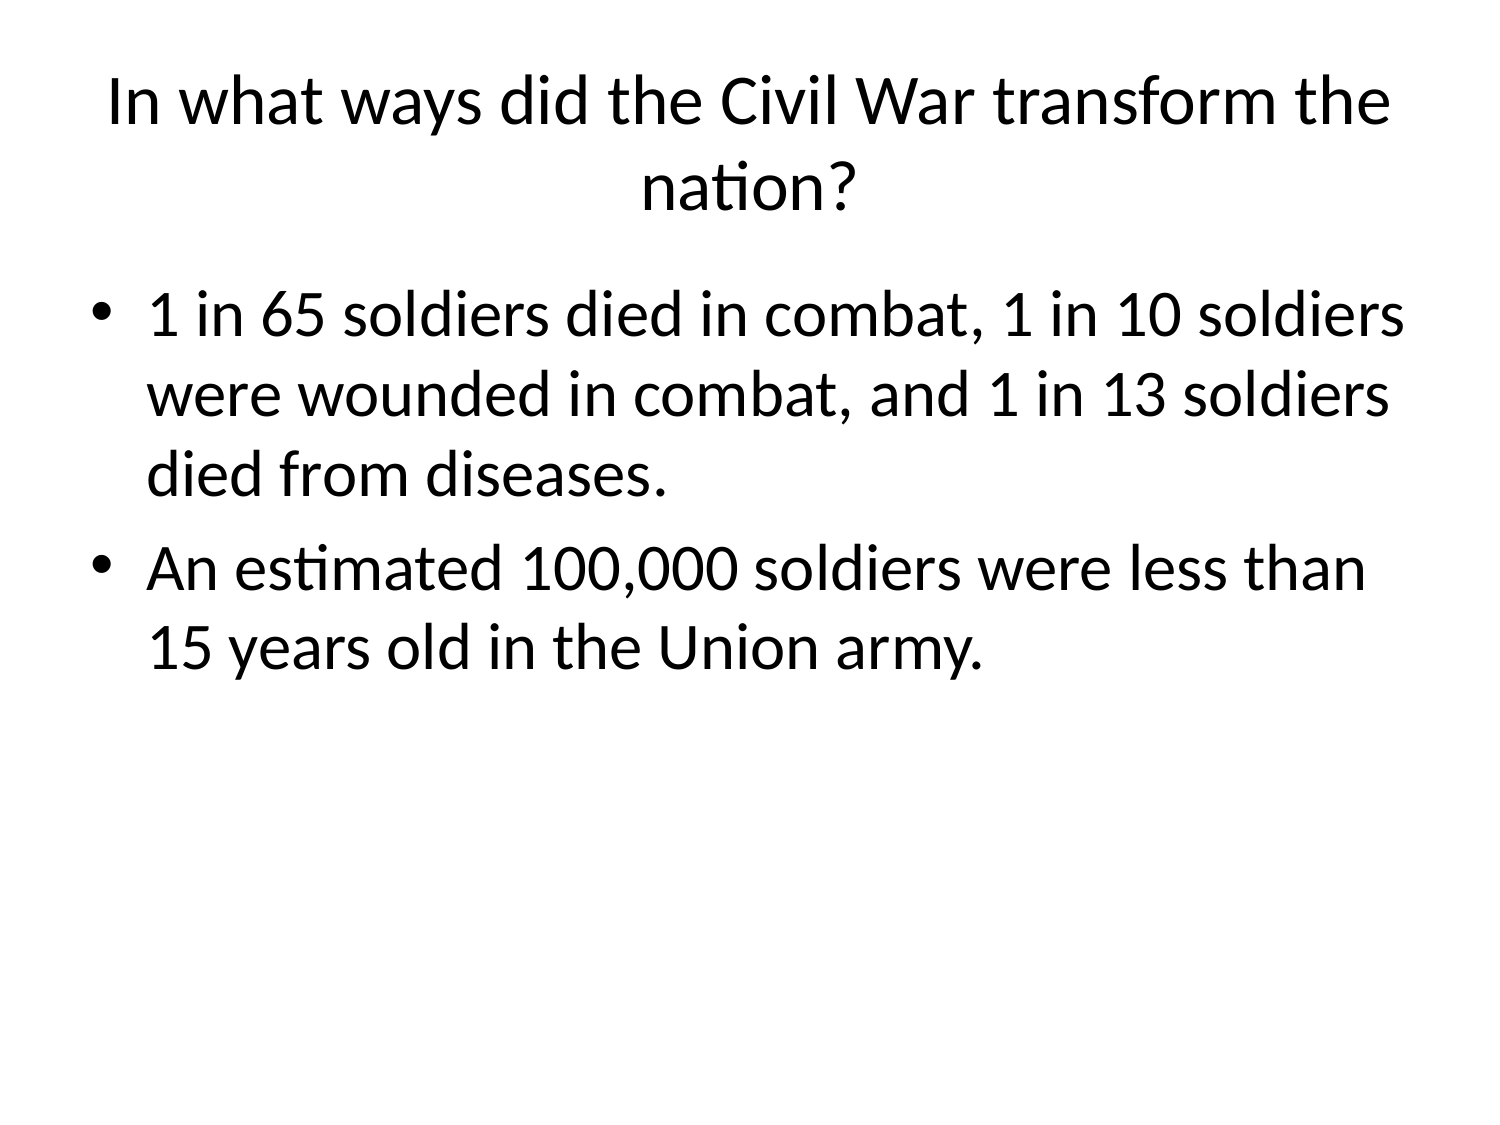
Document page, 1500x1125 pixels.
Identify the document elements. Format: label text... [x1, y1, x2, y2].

title In what ways did the Civil War transform the nation? [75, 45, 1425, 233]
list 1 in 65 soldiers died in combat, 1 in 10 soldiers were wounded in combat, and 1 in 13 soldiers died from diseases. An estimated 100,000 soldiers were less than 15 years old in the Union army. [75, 262, 1425, 1005]
